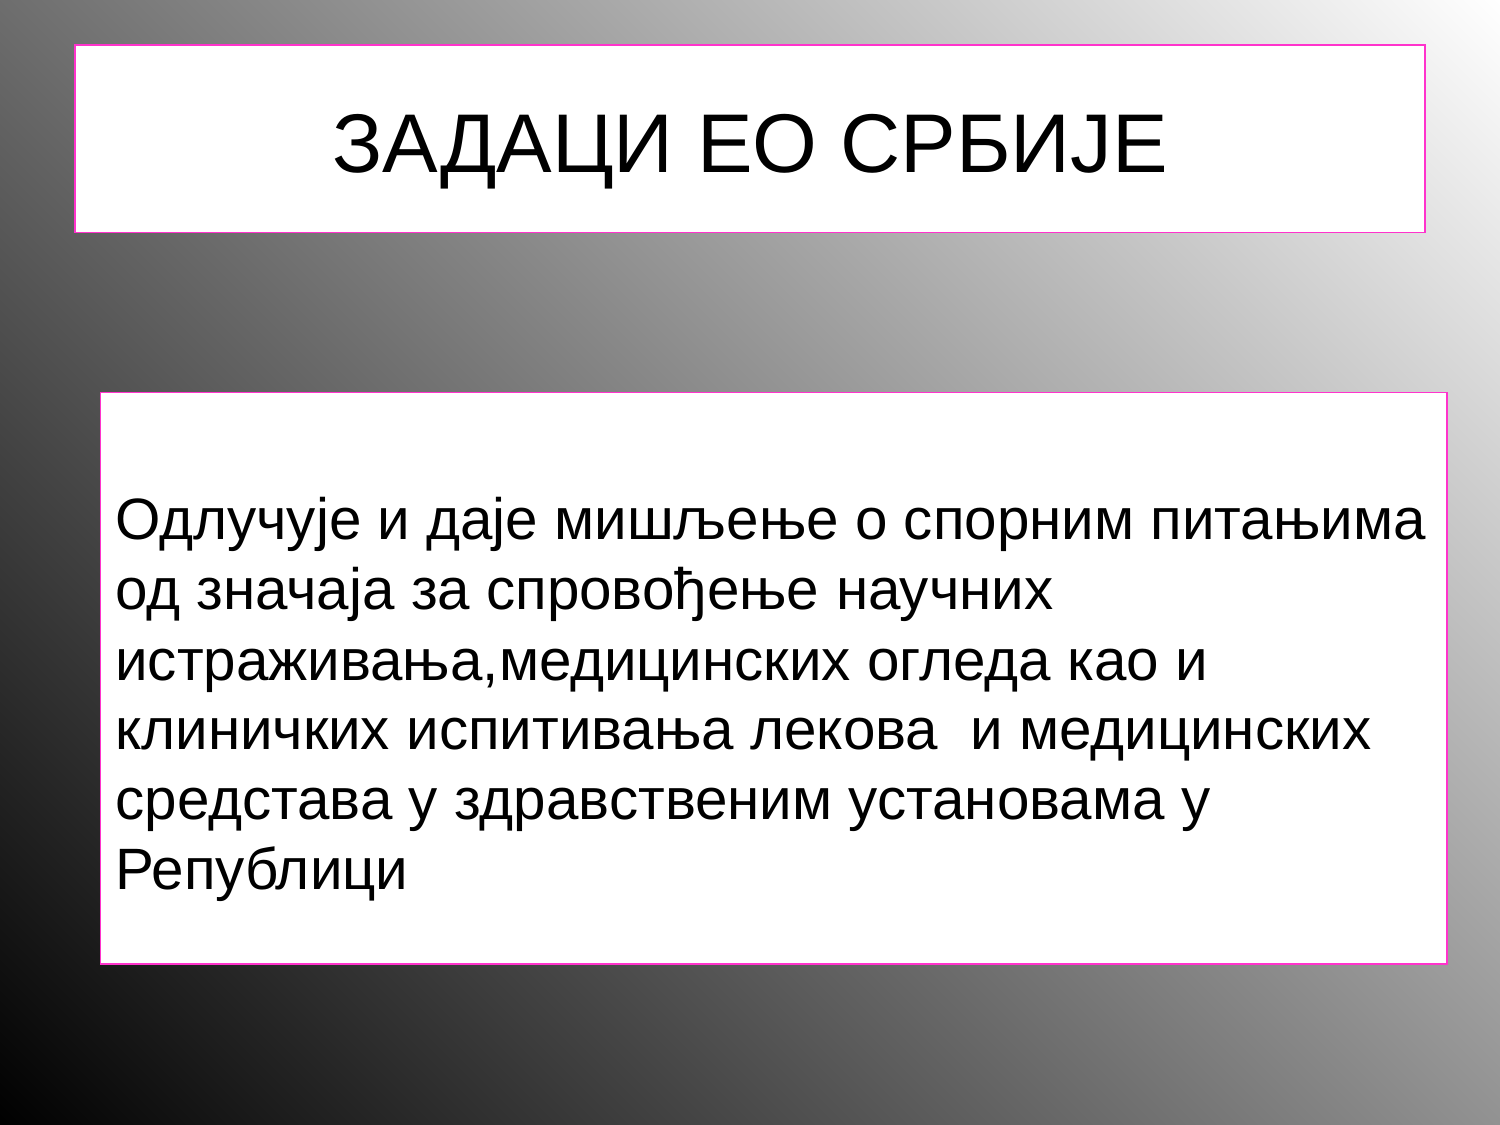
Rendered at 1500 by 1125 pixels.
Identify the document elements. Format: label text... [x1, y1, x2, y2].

title ЗАДАЦИ ЕО СРБИЈЕ [74, 44, 1426, 233]
list Одлучује и даје мишљење о спорним питањима од значаја за спровођење научних истраживања,медицинских огледа као и клиничких испитивања лекова и медицинских средстава у здравственим установама у Републици [100, 392, 1448, 965]
